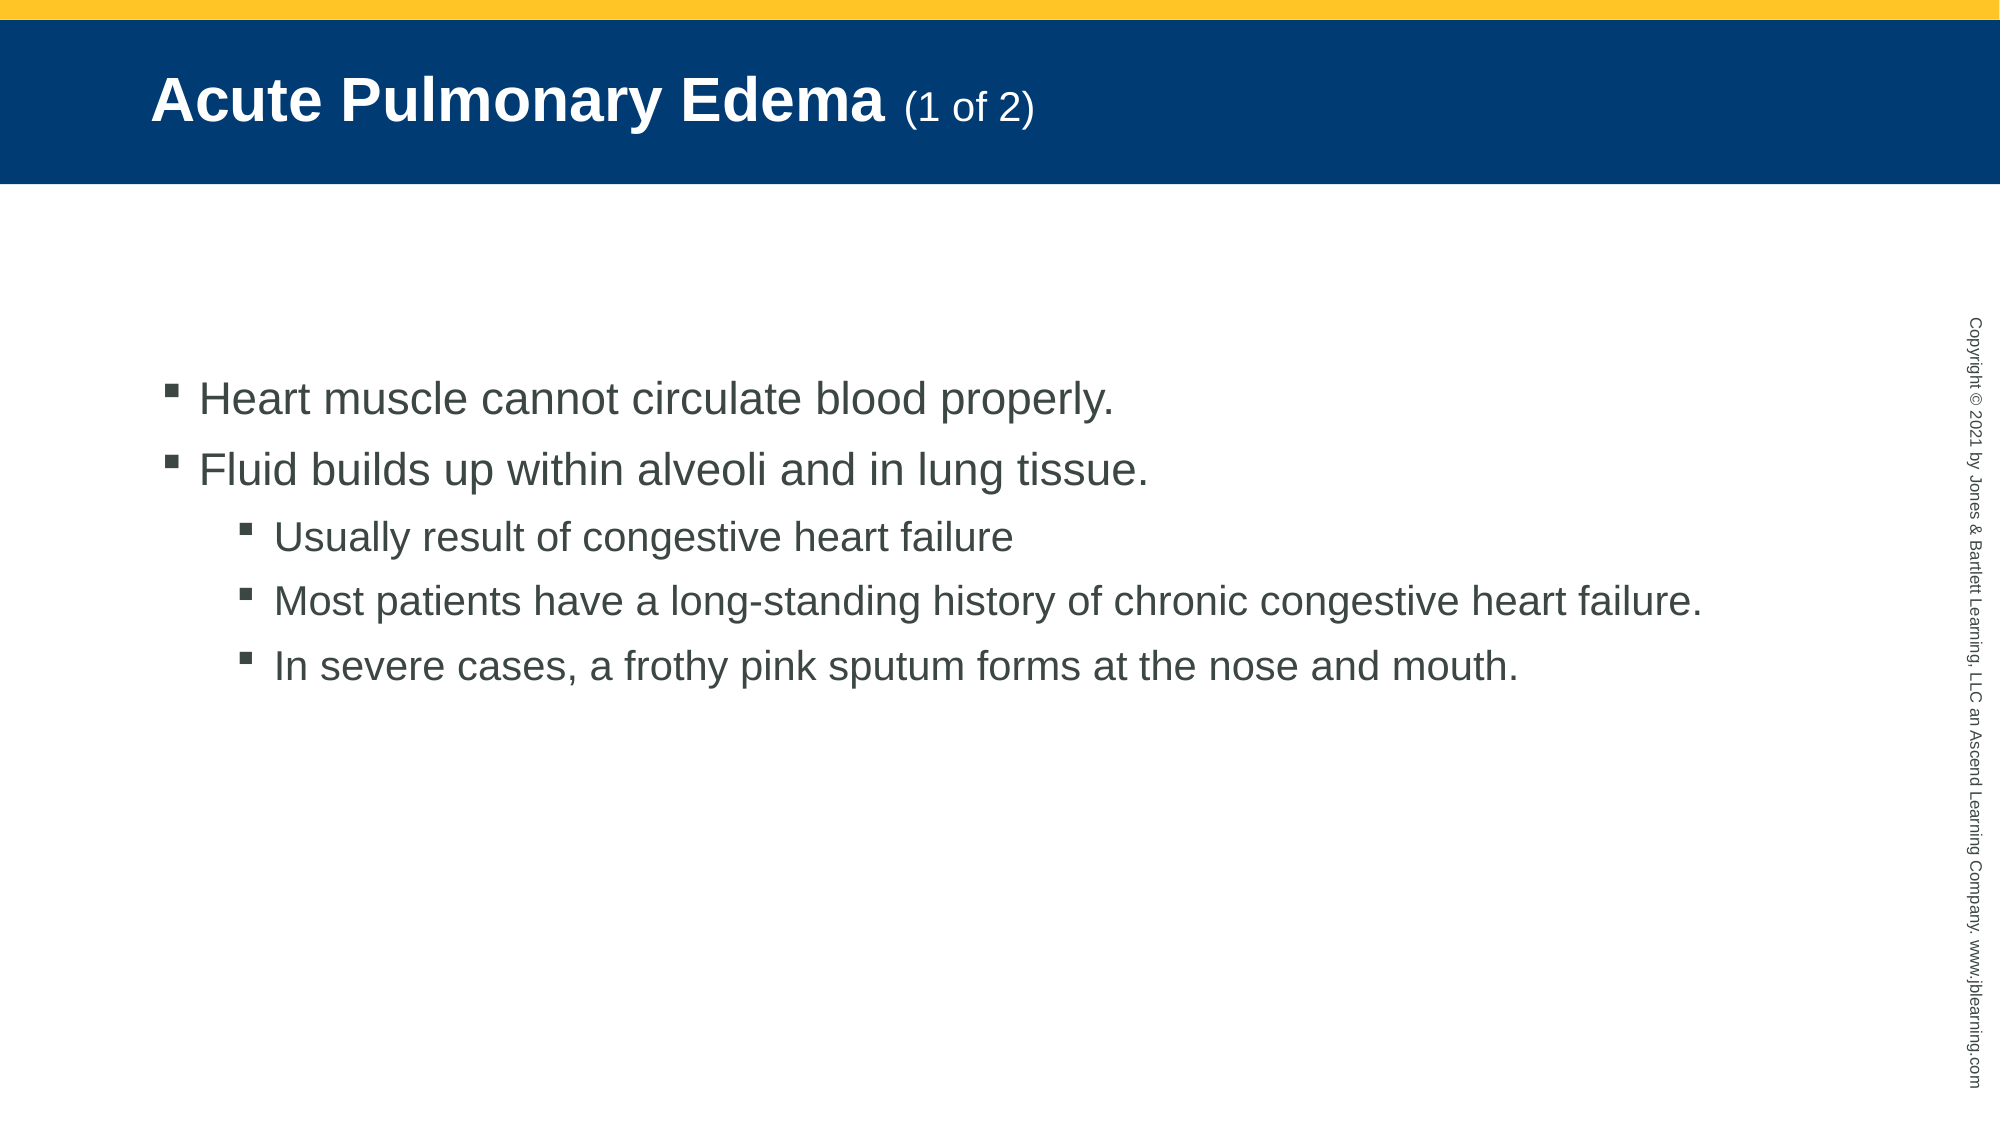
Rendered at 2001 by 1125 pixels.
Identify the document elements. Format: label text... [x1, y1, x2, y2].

title Acute Pulmonary Edema (1 of 2) [0, 19, 2000, 185]
list Heart muscle cannot circulate blood properly. Fluid builds up within alveoli and in lung tissue. Usually result of congestive heart failure Most patients have a long-standing history of chronic congestive heart failure. In severe cases, a frothy pink sputum forms at the nose and mouth. [146, 361, 1859, 1016]
